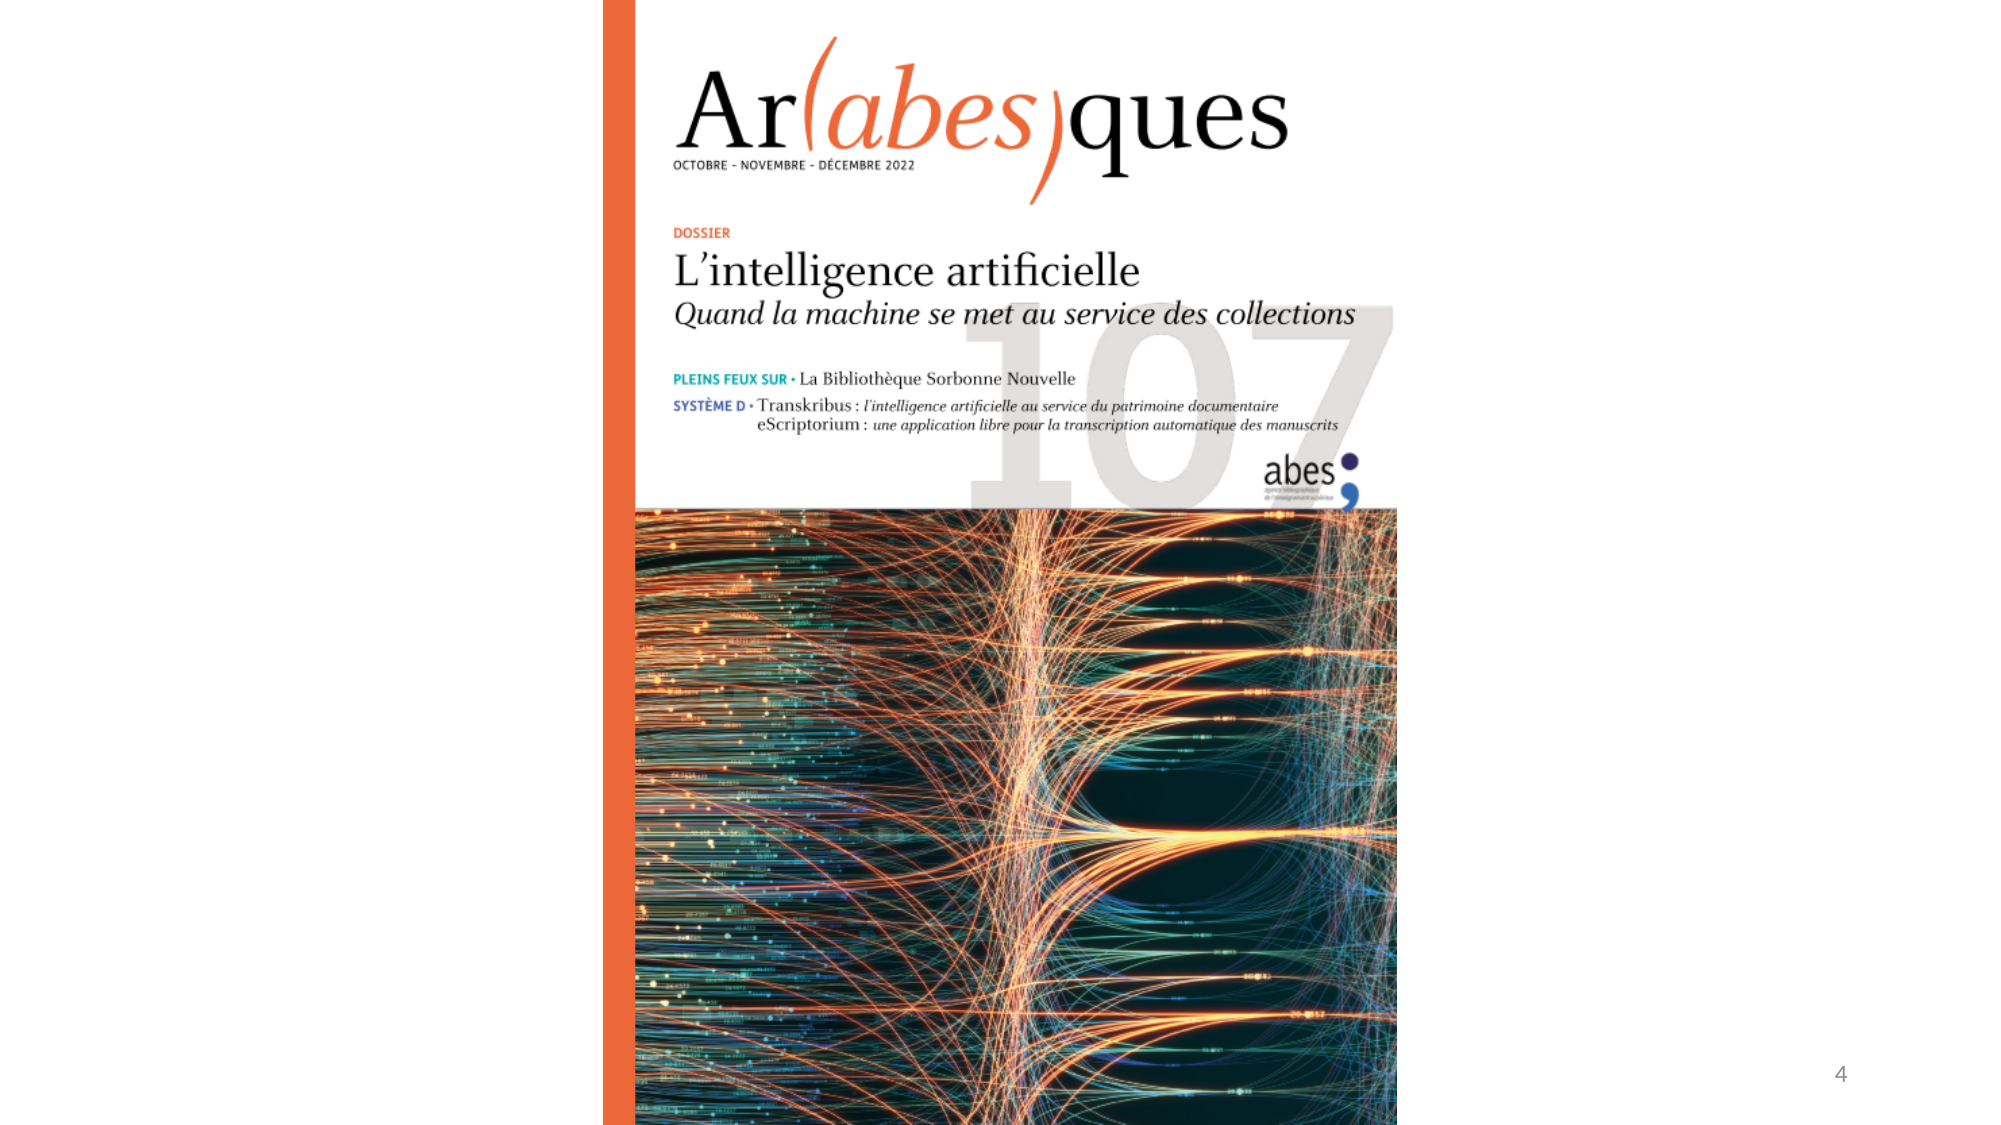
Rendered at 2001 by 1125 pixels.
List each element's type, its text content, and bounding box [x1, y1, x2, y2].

slide_number 4 [1412, 1042, 1863, 1103]
picture [603, 0, 1397, 1125]
